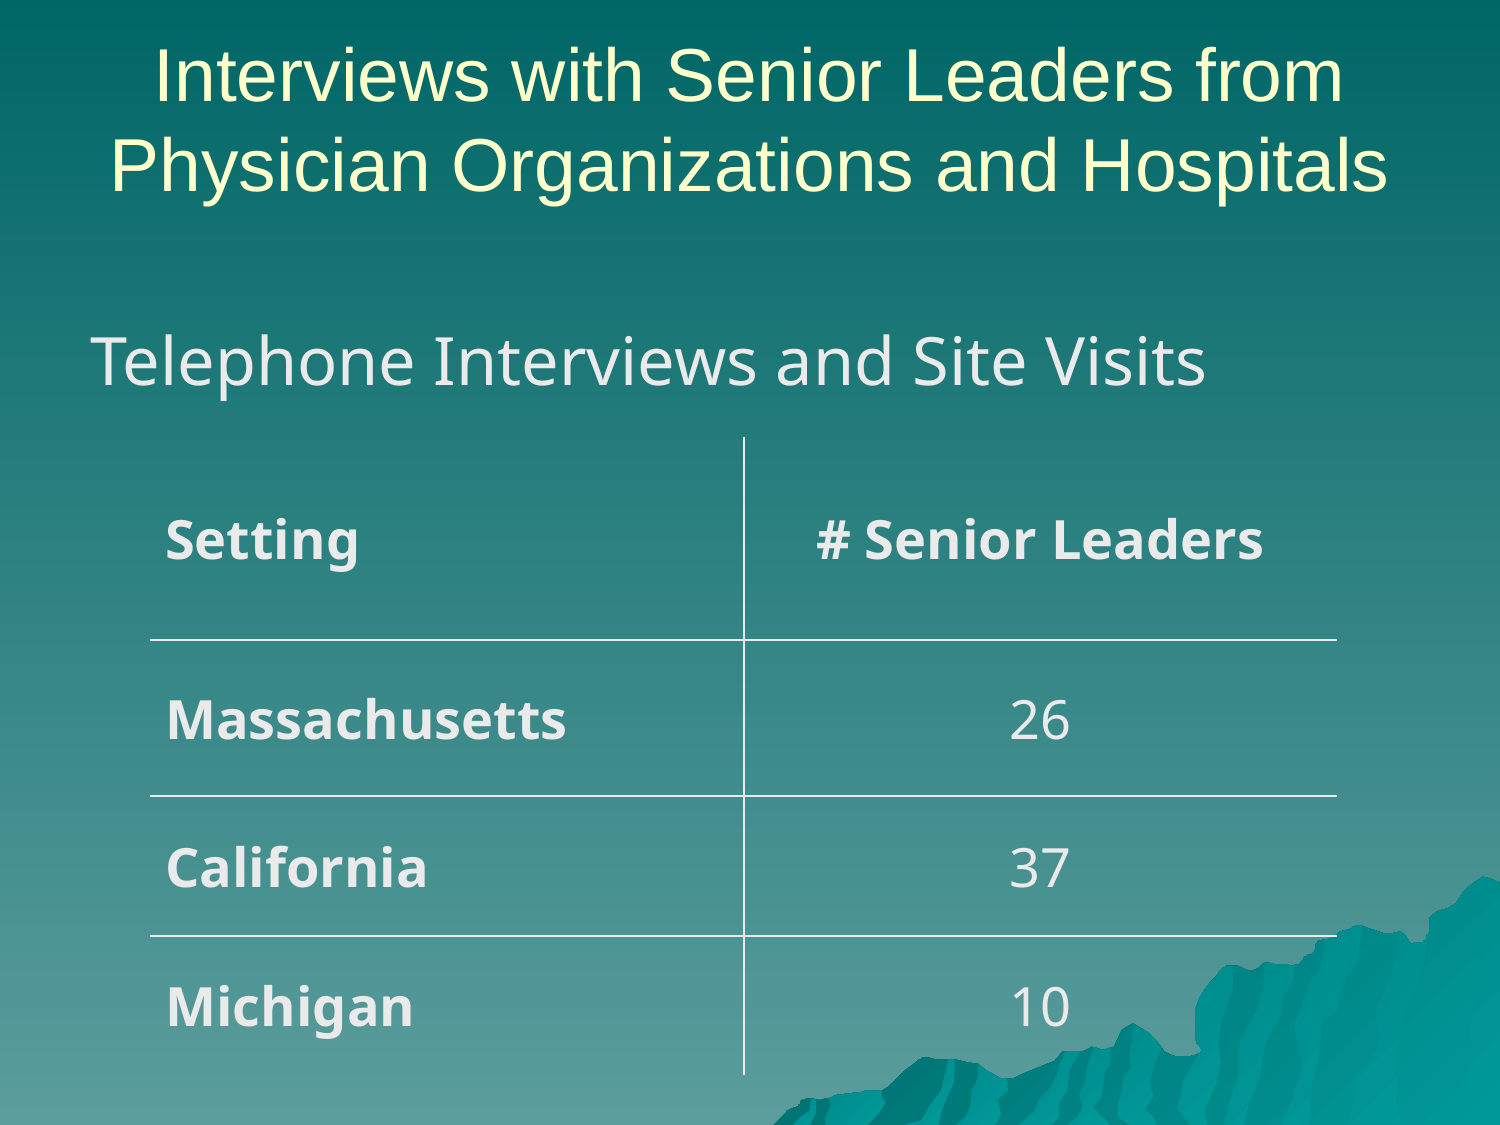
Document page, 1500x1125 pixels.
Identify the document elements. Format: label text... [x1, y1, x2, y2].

table_header Setting [150, 437, 743, 639]
table_cell 10 [745, 937, 1337, 1075]
table_cell Michigan [150, 937, 743, 1075]
title Interviews with Senior Leaders from Physician Organizations and Hospitals [74, 0, 1426, 233]
table_cell 26 [745, 641, 1337, 795]
table_cell Massachusetts [150, 641, 743, 795]
list Telephone Interviews and Site Visits [74, 124, 1338, 600]
table_cell California [150, 797, 743, 935]
table_cell 37 [745, 797, 1337, 935]
table_header # Senior Leaders [745, 437, 1337, 639]
